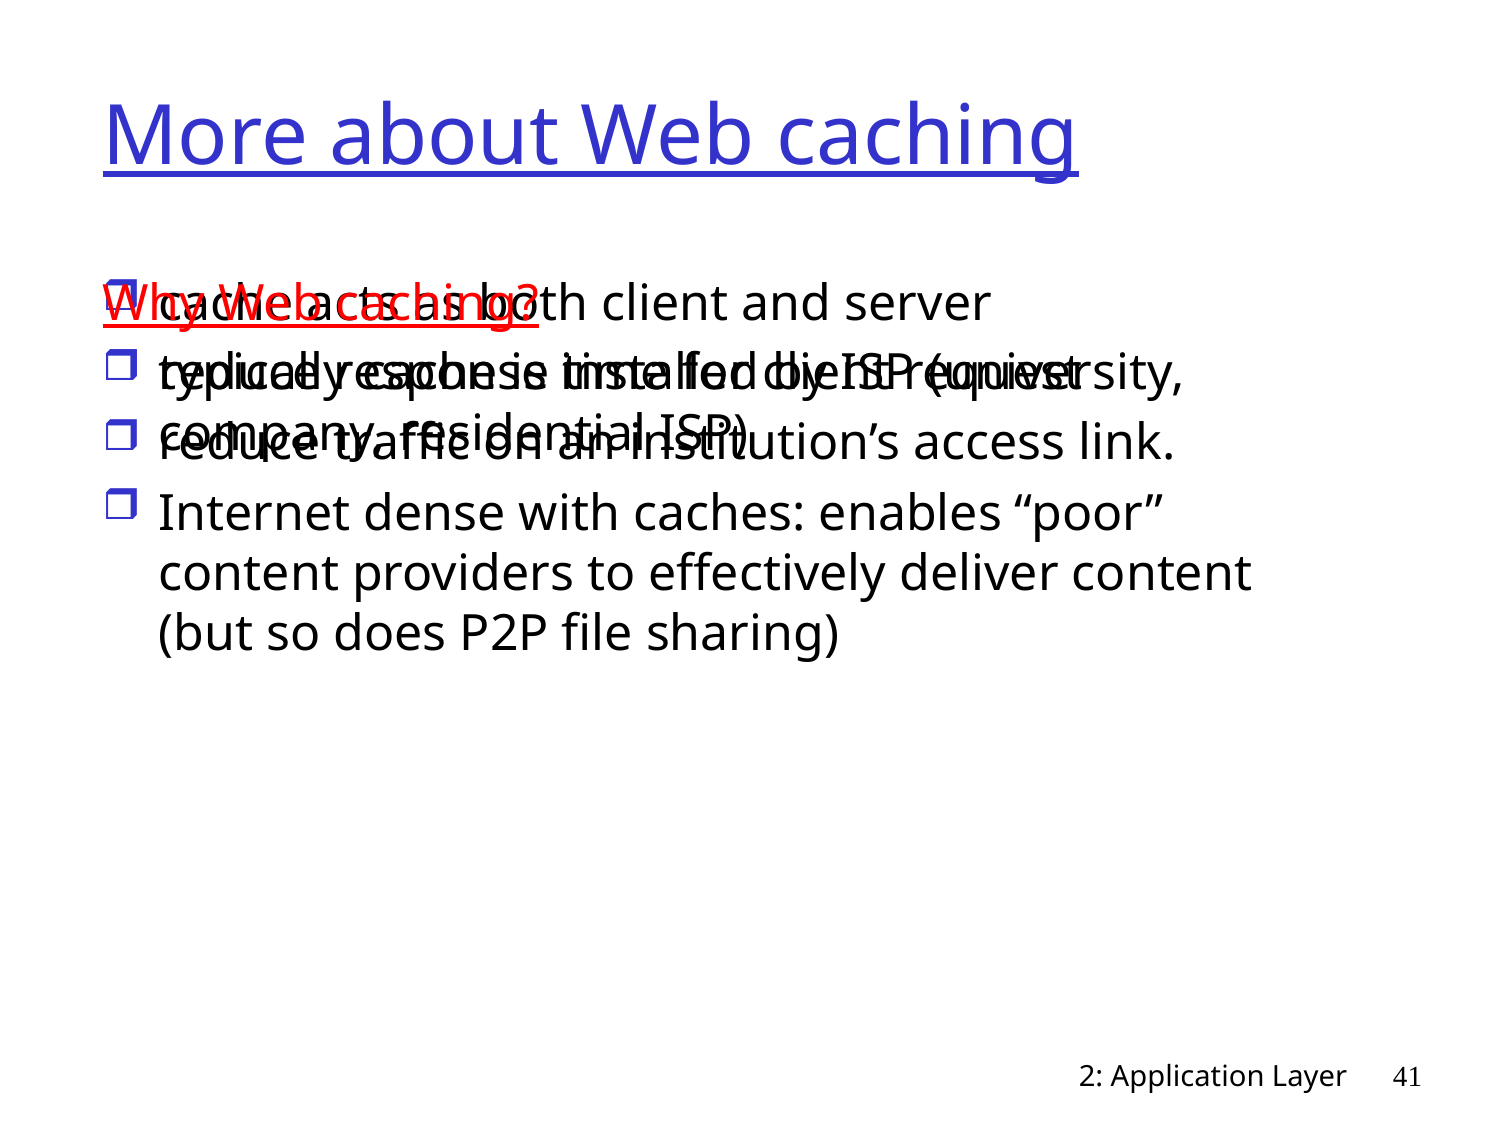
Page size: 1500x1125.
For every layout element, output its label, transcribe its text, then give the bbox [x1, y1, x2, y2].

title More about Web caching [87, 37, 1363, 226]
footer 2: Application Layer [887, 1049, 1362, 1125]
slide_number 41 [1362, 1049, 1438, 1125]
list Why Web caching? reduce response time for client request reduce traffic on an institution’s access link. Internet dense with caches: enables “poor” content providers to effectively deliver content (but so does P2P file sharing) [87, 262, 1363, 1026]
